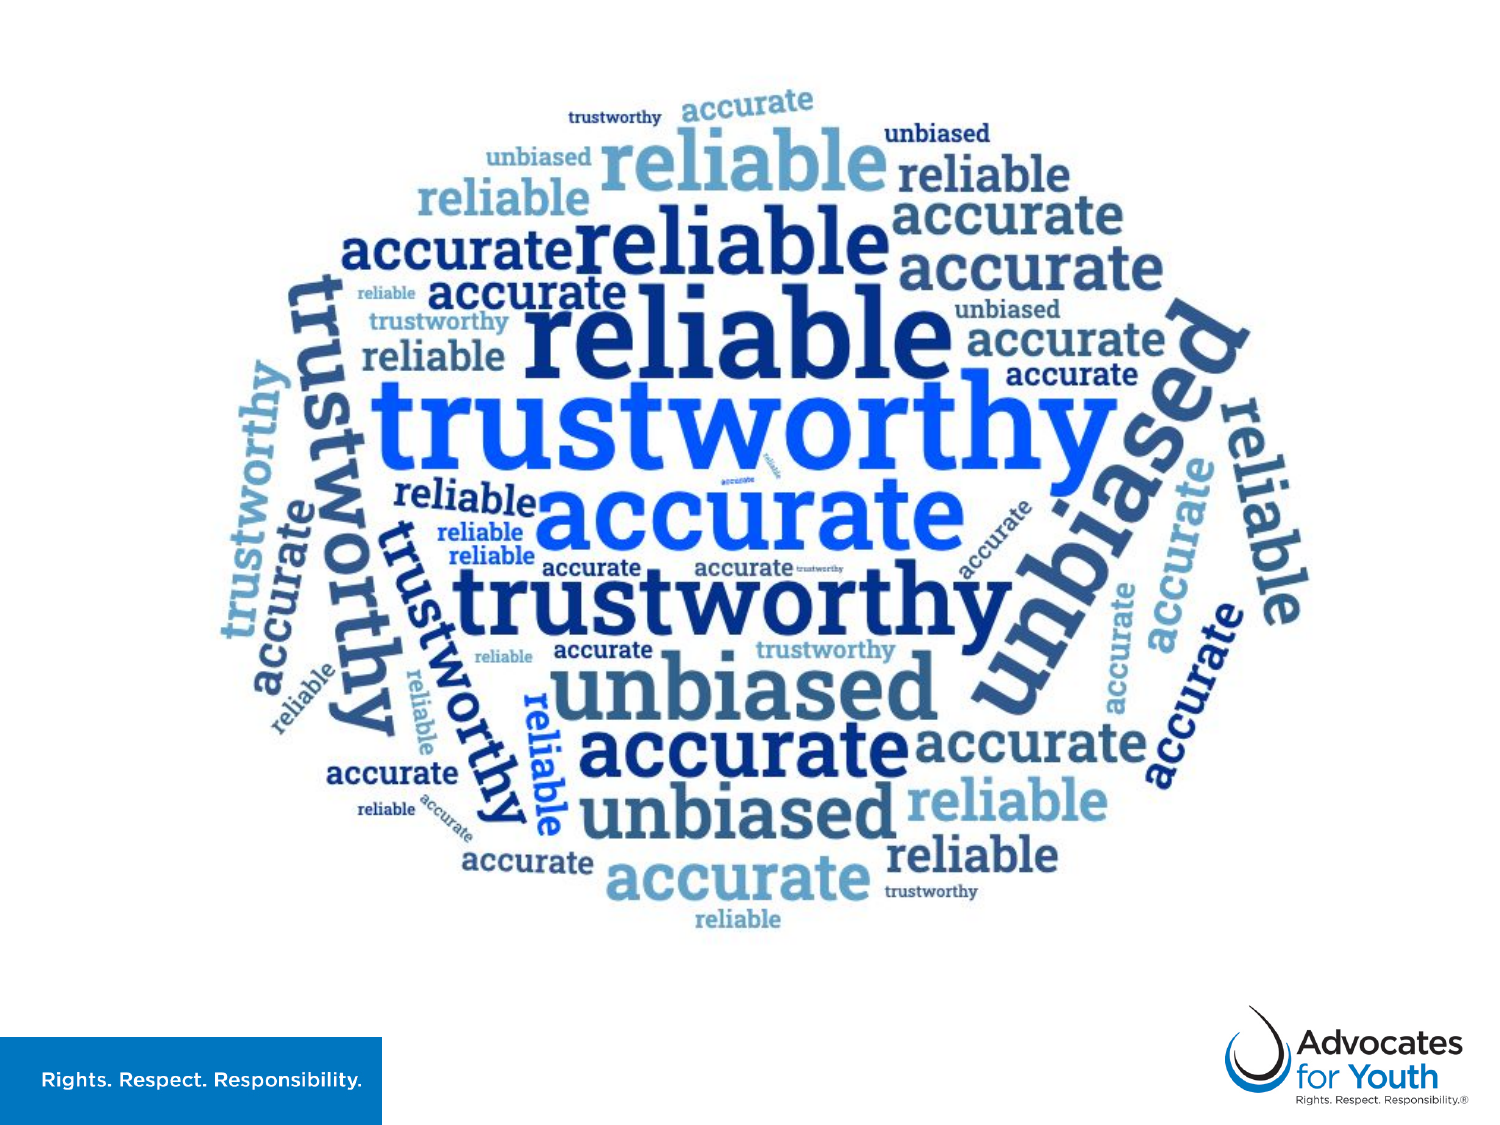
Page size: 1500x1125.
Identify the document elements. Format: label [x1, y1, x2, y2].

picture [0, 1037, 382, 1125]
picture [0, 0, 1500, 963]
picture [1200, 990, 1500, 1125]
